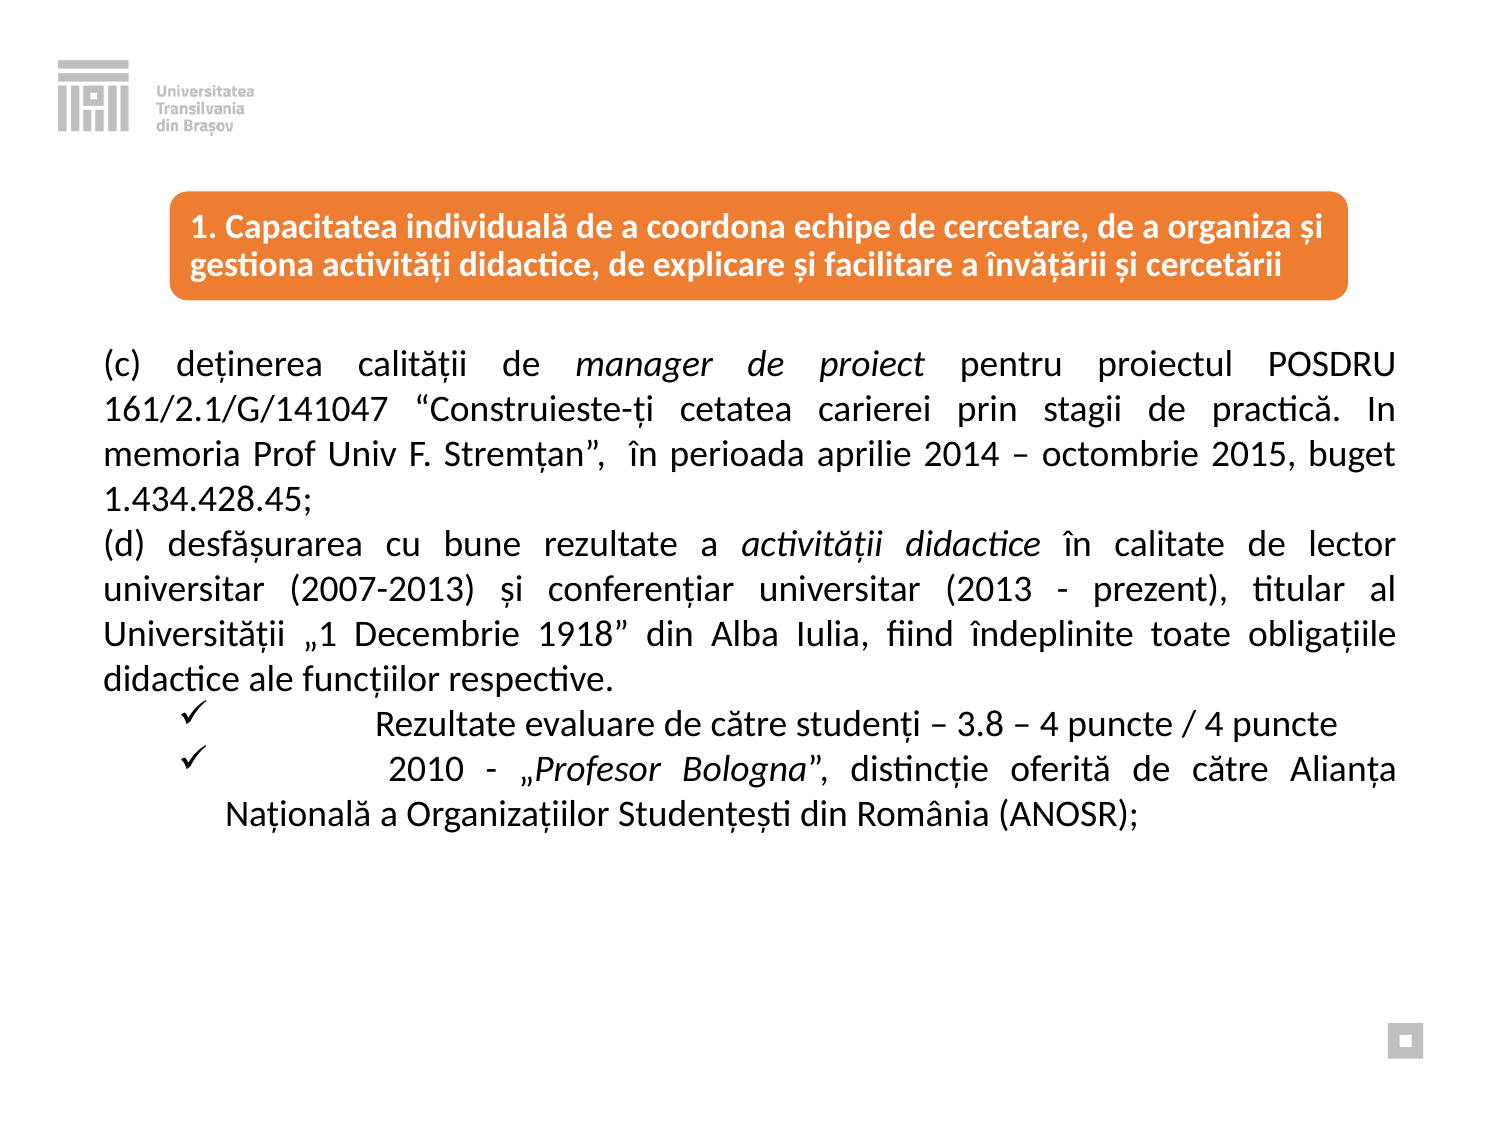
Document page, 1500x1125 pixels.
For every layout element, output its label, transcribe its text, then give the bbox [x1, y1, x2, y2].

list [168, 190, 1350, 332]
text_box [1387, 1023, 1424, 1059]
text_box (c) deţinerea calităţii de manager de proiect pentru proiectul POSDRU 161/2.1/G/141047 “Construieste-ţi cetatea carierei prin stagii de practică. In memoria Prof Univ F. Stremţan”, în perioada aprilie 2014 – octombrie 2015, buget 1.434.428.45; (d) desfăşurarea cu bune rezultate a activităţii didactice în calitate de lector universitar (2007-2013) şi conferenţiar universitar (2013 - prezent), titular al Universităţii „1 Decembrie 1918” din Alba Iulia, fiind îndeplinite toate obligaţiile didactice ale funcţiilor respective. Rezultate evaluare de către studenți – 3.8 – 4 puncte / 4 puncte 2010 - „Profesor Bologna”, distincție oferită de către Alianţa Naţională a Organizaţiilor Studenţeşti din România (ANOSR); [88, 331, 1412, 932]
picture [58, 60, 254, 136]
